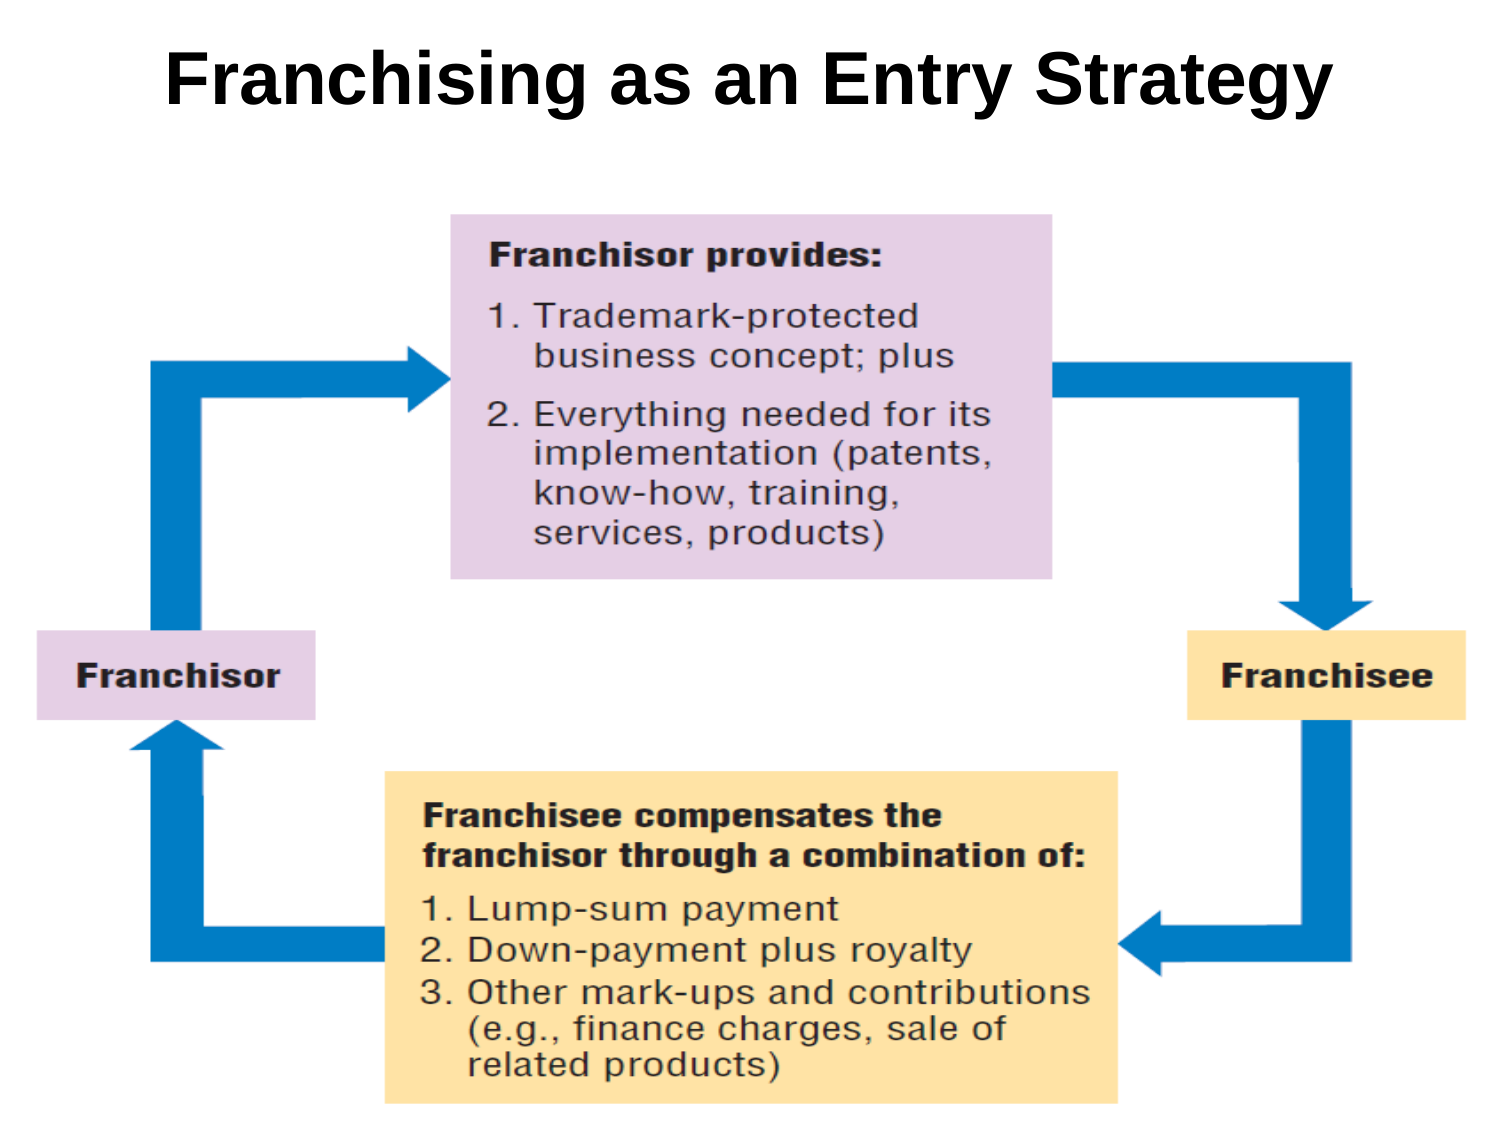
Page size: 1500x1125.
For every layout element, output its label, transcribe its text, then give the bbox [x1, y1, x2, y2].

title Franchising as an Entry Strategy [112, 5, 1388, 144]
picture [0, 187, 1500, 1125]
